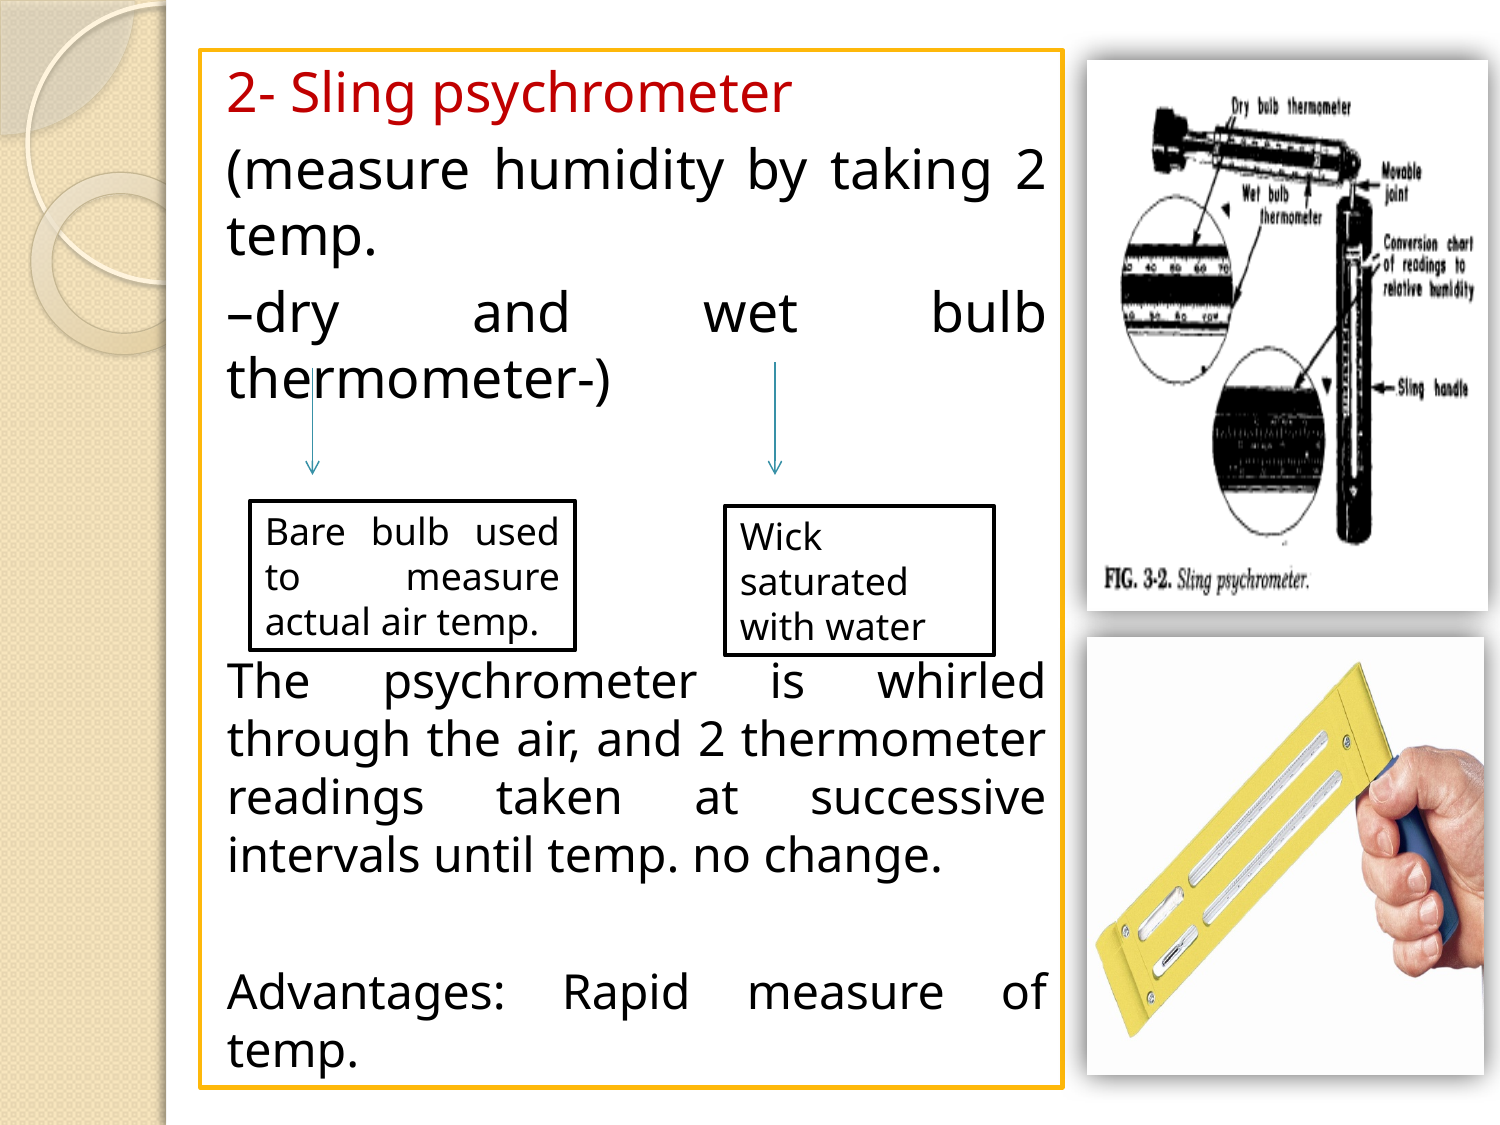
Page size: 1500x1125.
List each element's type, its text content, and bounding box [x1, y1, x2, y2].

text_box Wick saturated with water [723, 504, 996, 657]
picture [1087, 60, 1488, 611]
picture [1087, 637, 1485, 1076]
text_box Bare bulb used to measure actual air temp. [248, 499, 577, 652]
list 2- Sling psychrometer (measure humidity by taking 2 temp. –dry and wet bulb thermometer-) The psychrometer is whirled through the air, and 2 thermometer readings taken at successive intervals until temp. no change. Advantages: Rapid measure of temp. [198, 48, 1065, 1090]
